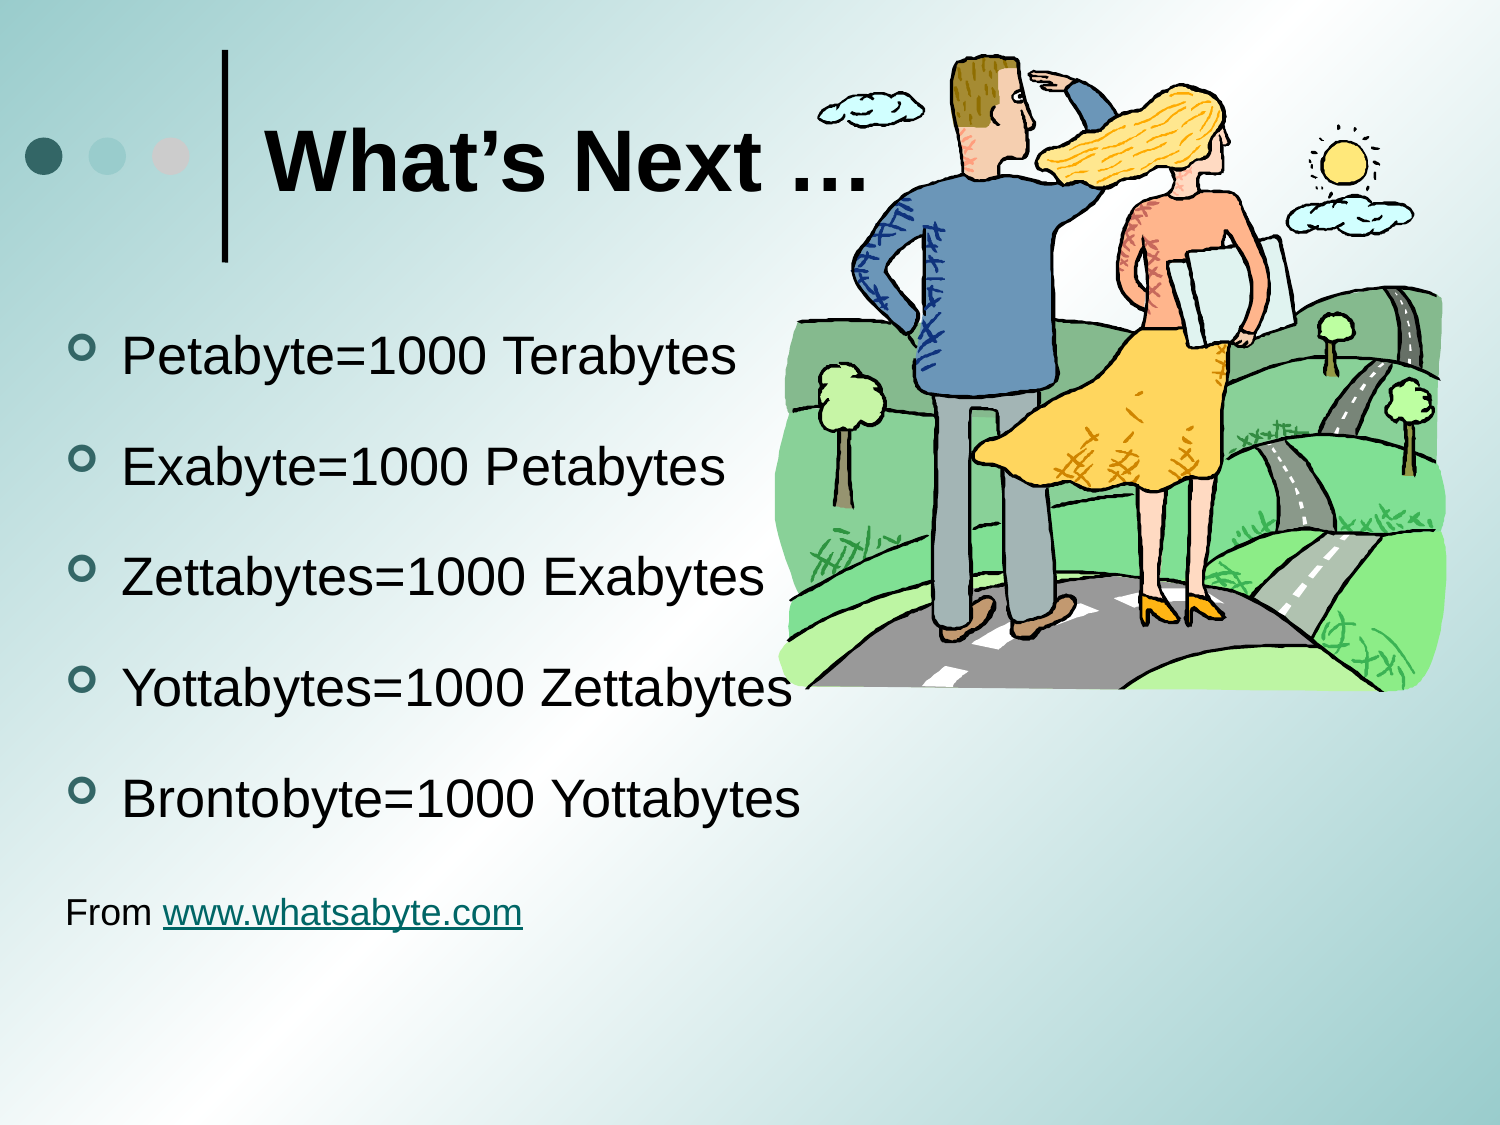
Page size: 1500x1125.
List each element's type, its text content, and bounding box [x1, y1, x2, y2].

list Petabyte=1000 Terabytes Exabyte=1000 Petabytes Zettabytes=1000 Exabytes Yottabytes=1000 Zettabytes Brontobyte=1000 Yottabytes From www.whatsabyte.com [49, 312, 901, 988]
title What’s Next … [249, 30, 1401, 282]
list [774, 37, 1464, 709]
